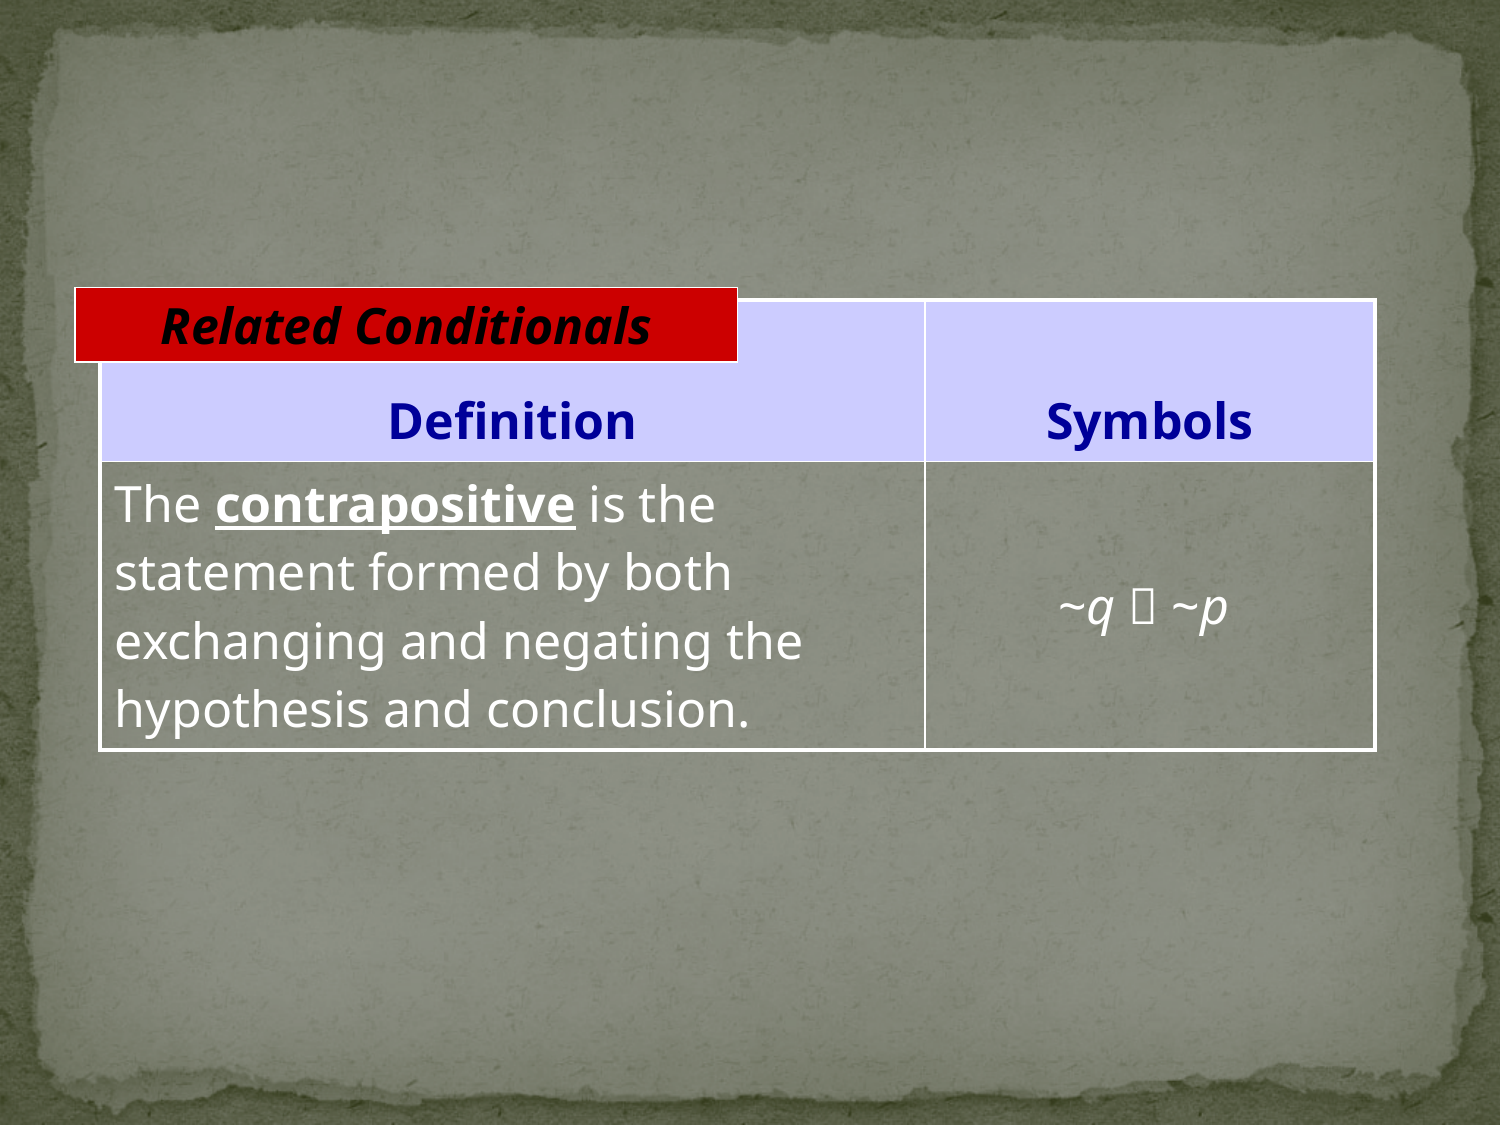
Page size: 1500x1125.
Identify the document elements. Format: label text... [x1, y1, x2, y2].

table_cell The contrapositive is the statement formed by both exchanging and negating the hypothesis and conclusion. [102, 462, 924, 748]
text_box Related Conditionals [74, 287, 738, 363]
table_cell ~q  ~p [926, 462, 1373, 748]
table_header Definition [102, 302, 924, 461]
table_header Symbols [926, 302, 1373, 461]
